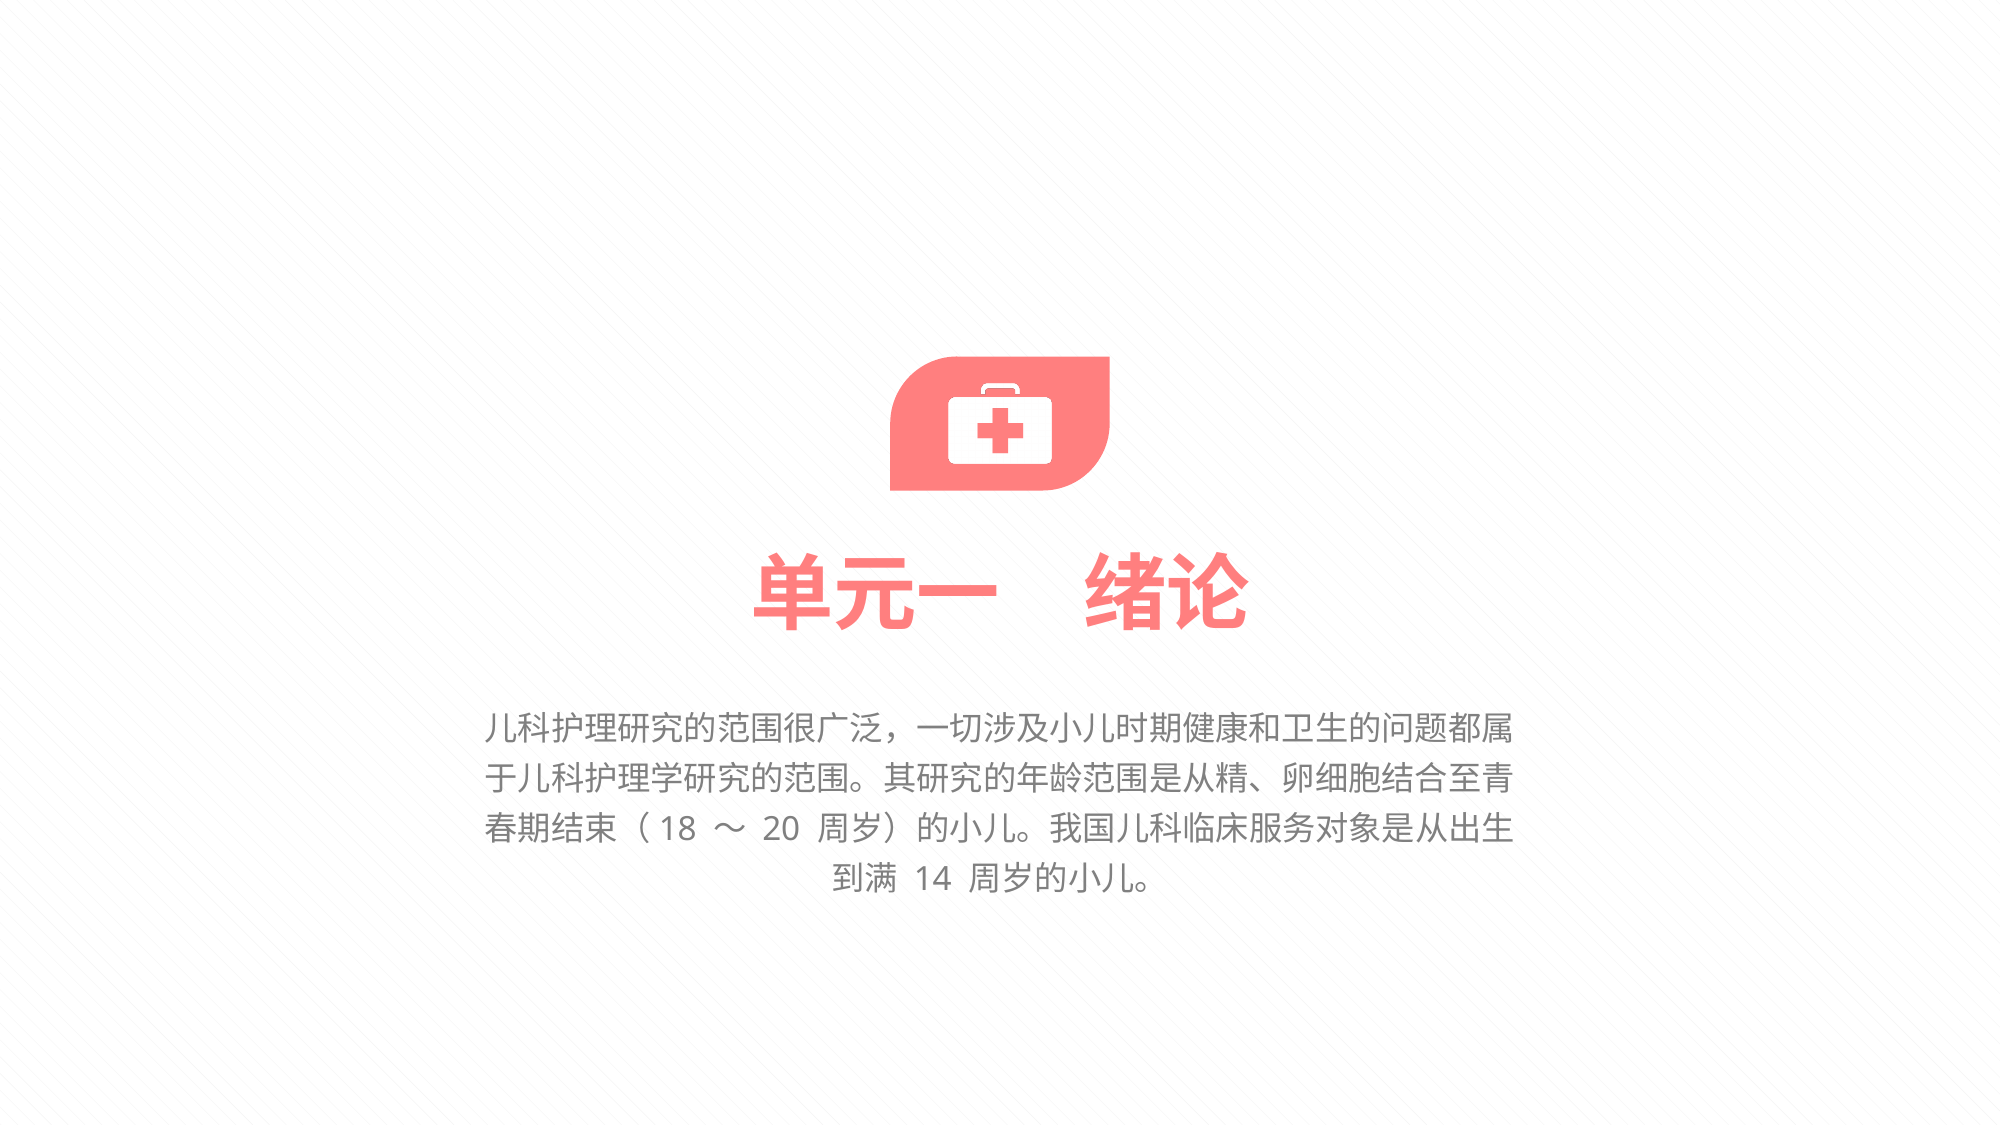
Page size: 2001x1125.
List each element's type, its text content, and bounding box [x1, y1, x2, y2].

text_box 单元一 绪论 [735, 532, 1265, 648]
text_box 儿科护理研究的范围很广泛，一切涉及小儿时期健康和卫生的问题都属于儿科护理学研究的范围。其研究的年龄范围是从精、卵细胞结合至青春期结束（18 ～ 20 周岁）的小儿。我国儿科临床服务对象是从出生到满 14 周岁的小儿。 [455, 690, 1545, 905]
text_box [890, 356, 1110, 491]
